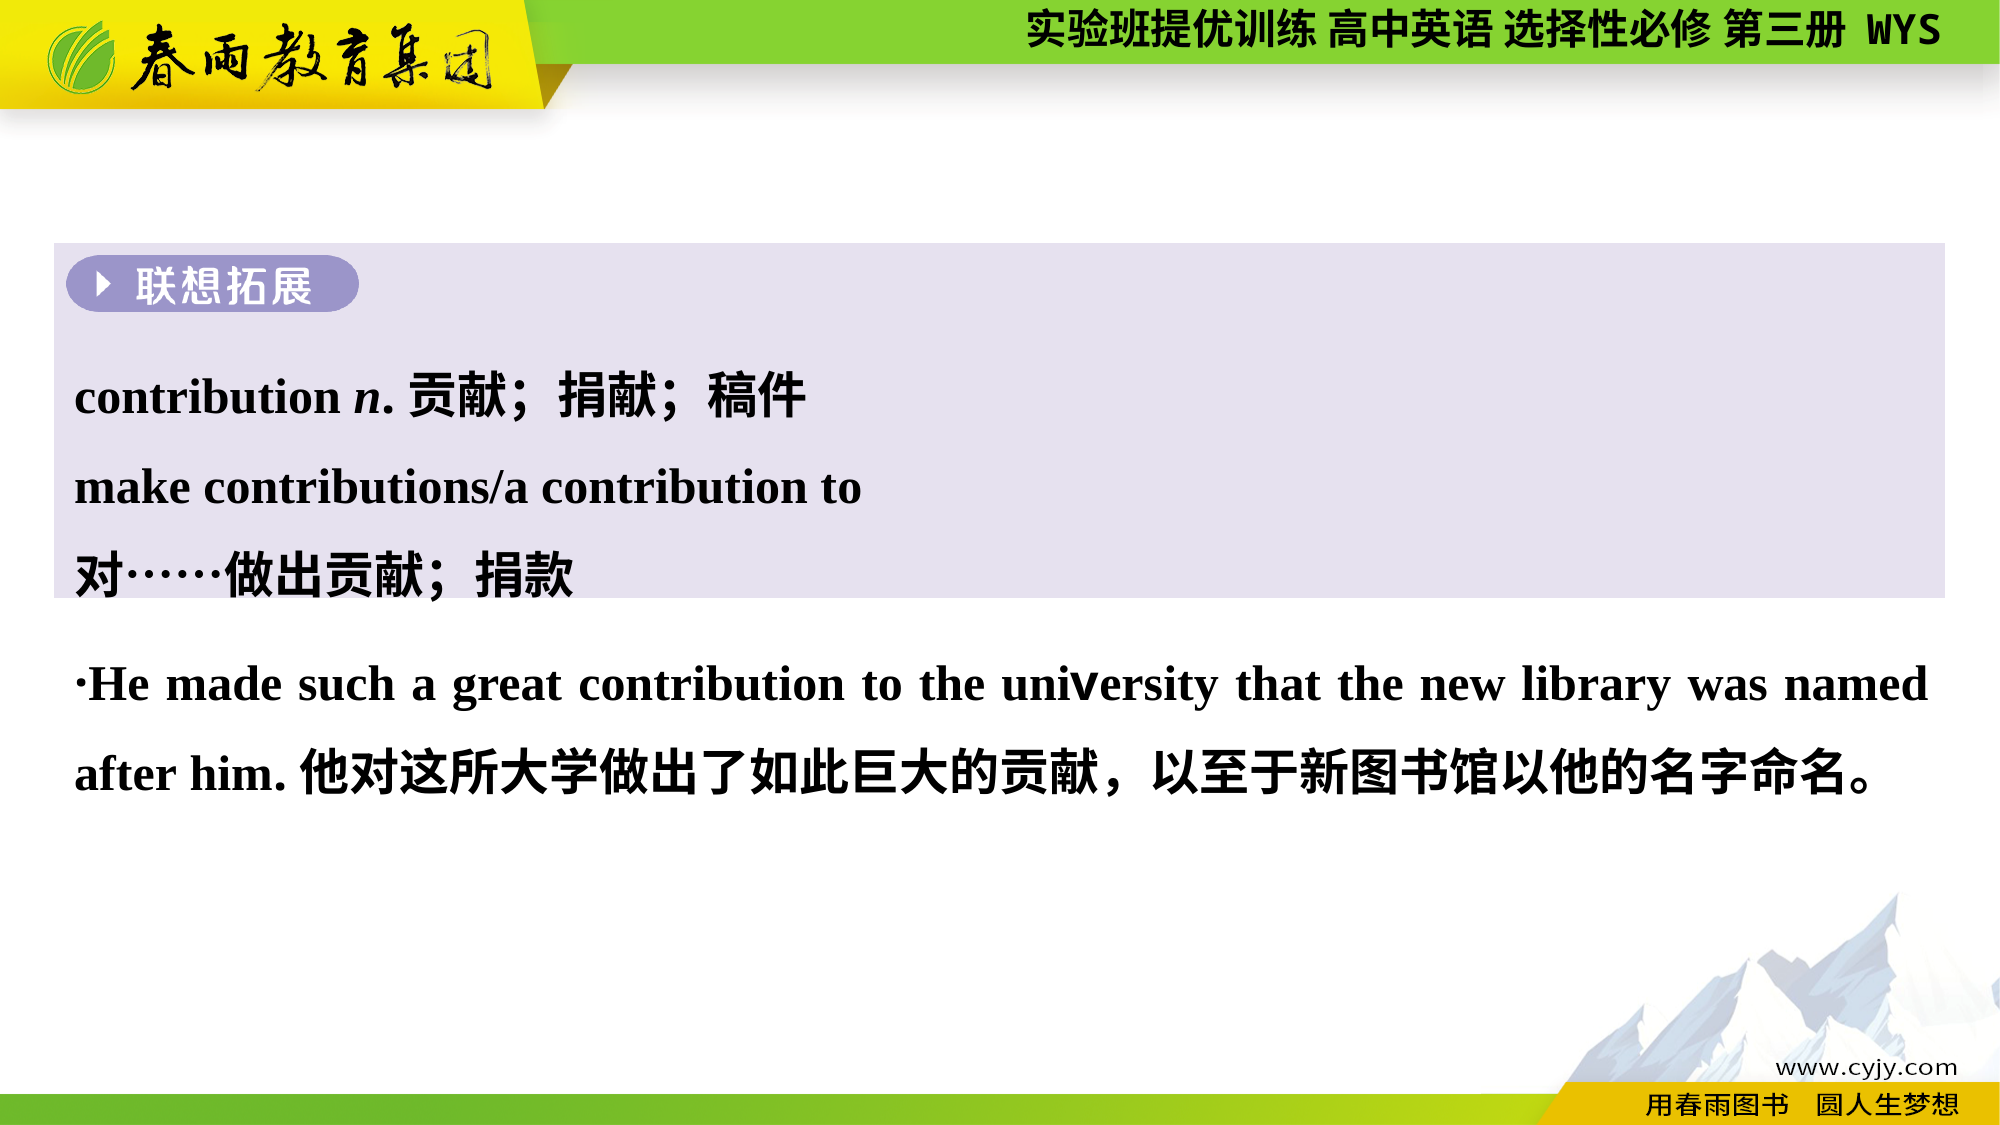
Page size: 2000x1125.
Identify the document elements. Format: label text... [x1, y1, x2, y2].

picture [0, 0, 2000, 1125]
text_box ·He made such a great contribution to the university that the new library was named after him.他对这所大学做出了如此巨大的贡献，以至于新图书馆以他的名字命名。 [59, 613, 1944, 809]
